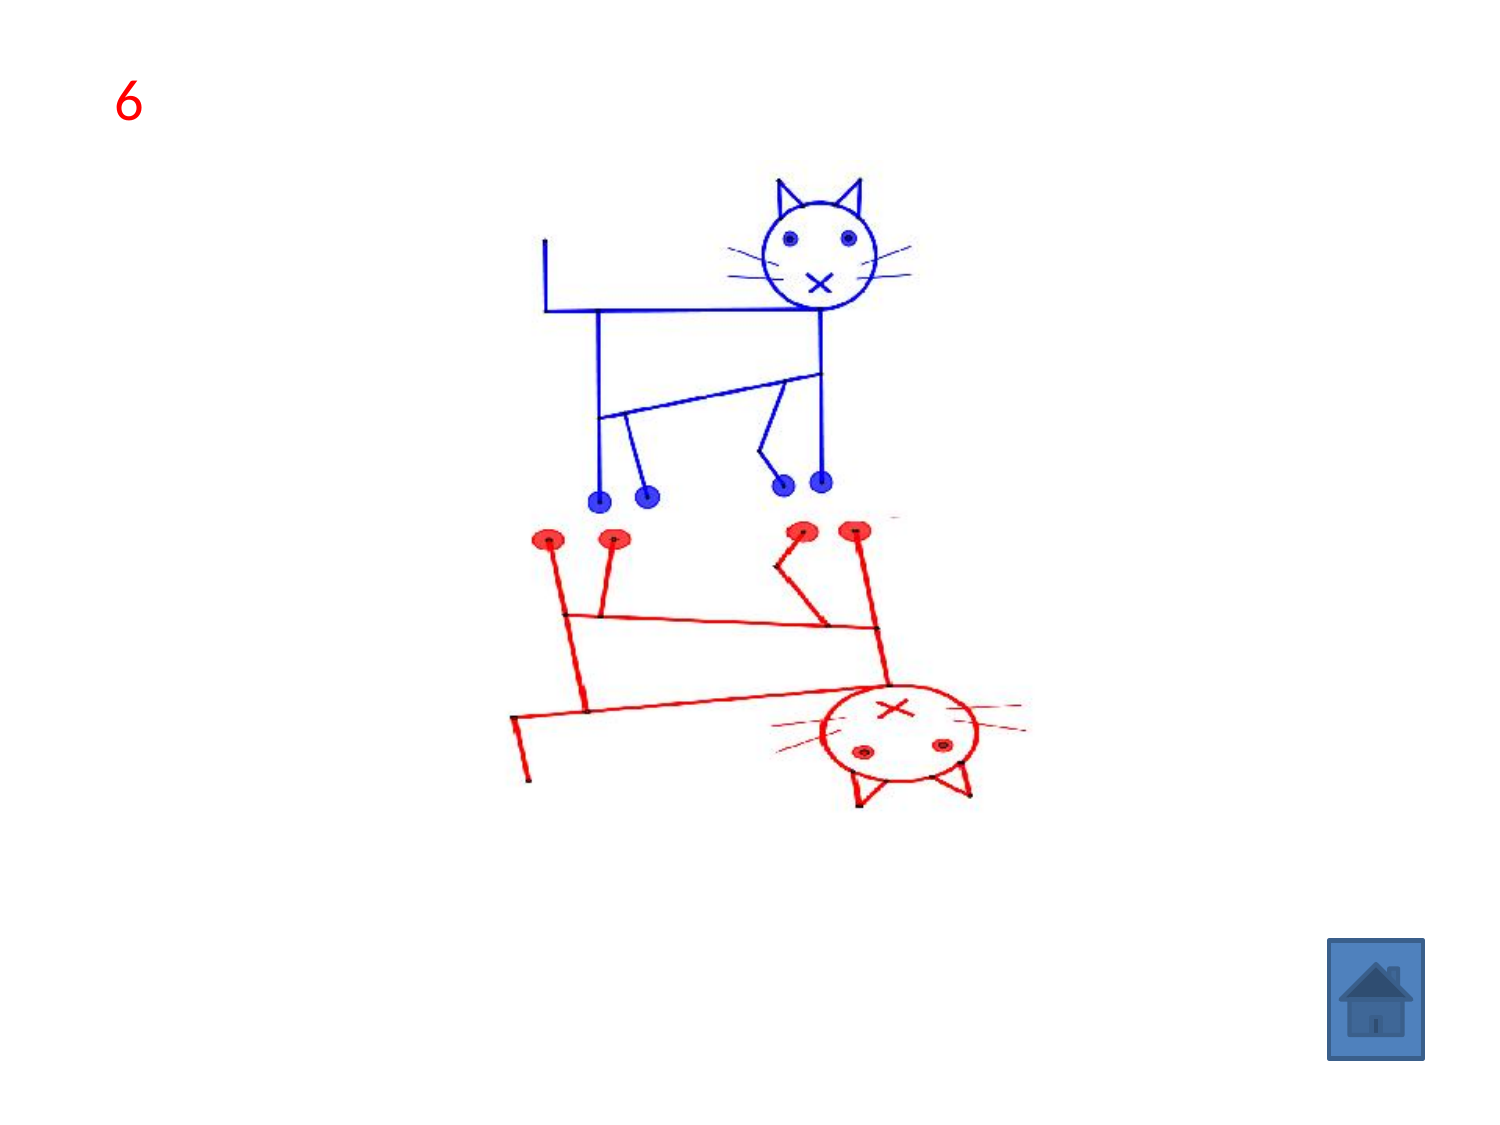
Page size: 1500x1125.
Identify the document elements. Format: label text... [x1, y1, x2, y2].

text_box [1327, 977, 1425, 1061]
picture [432, 160, 1500, 968]
text_box 6 [100, 54, 219, 140]
